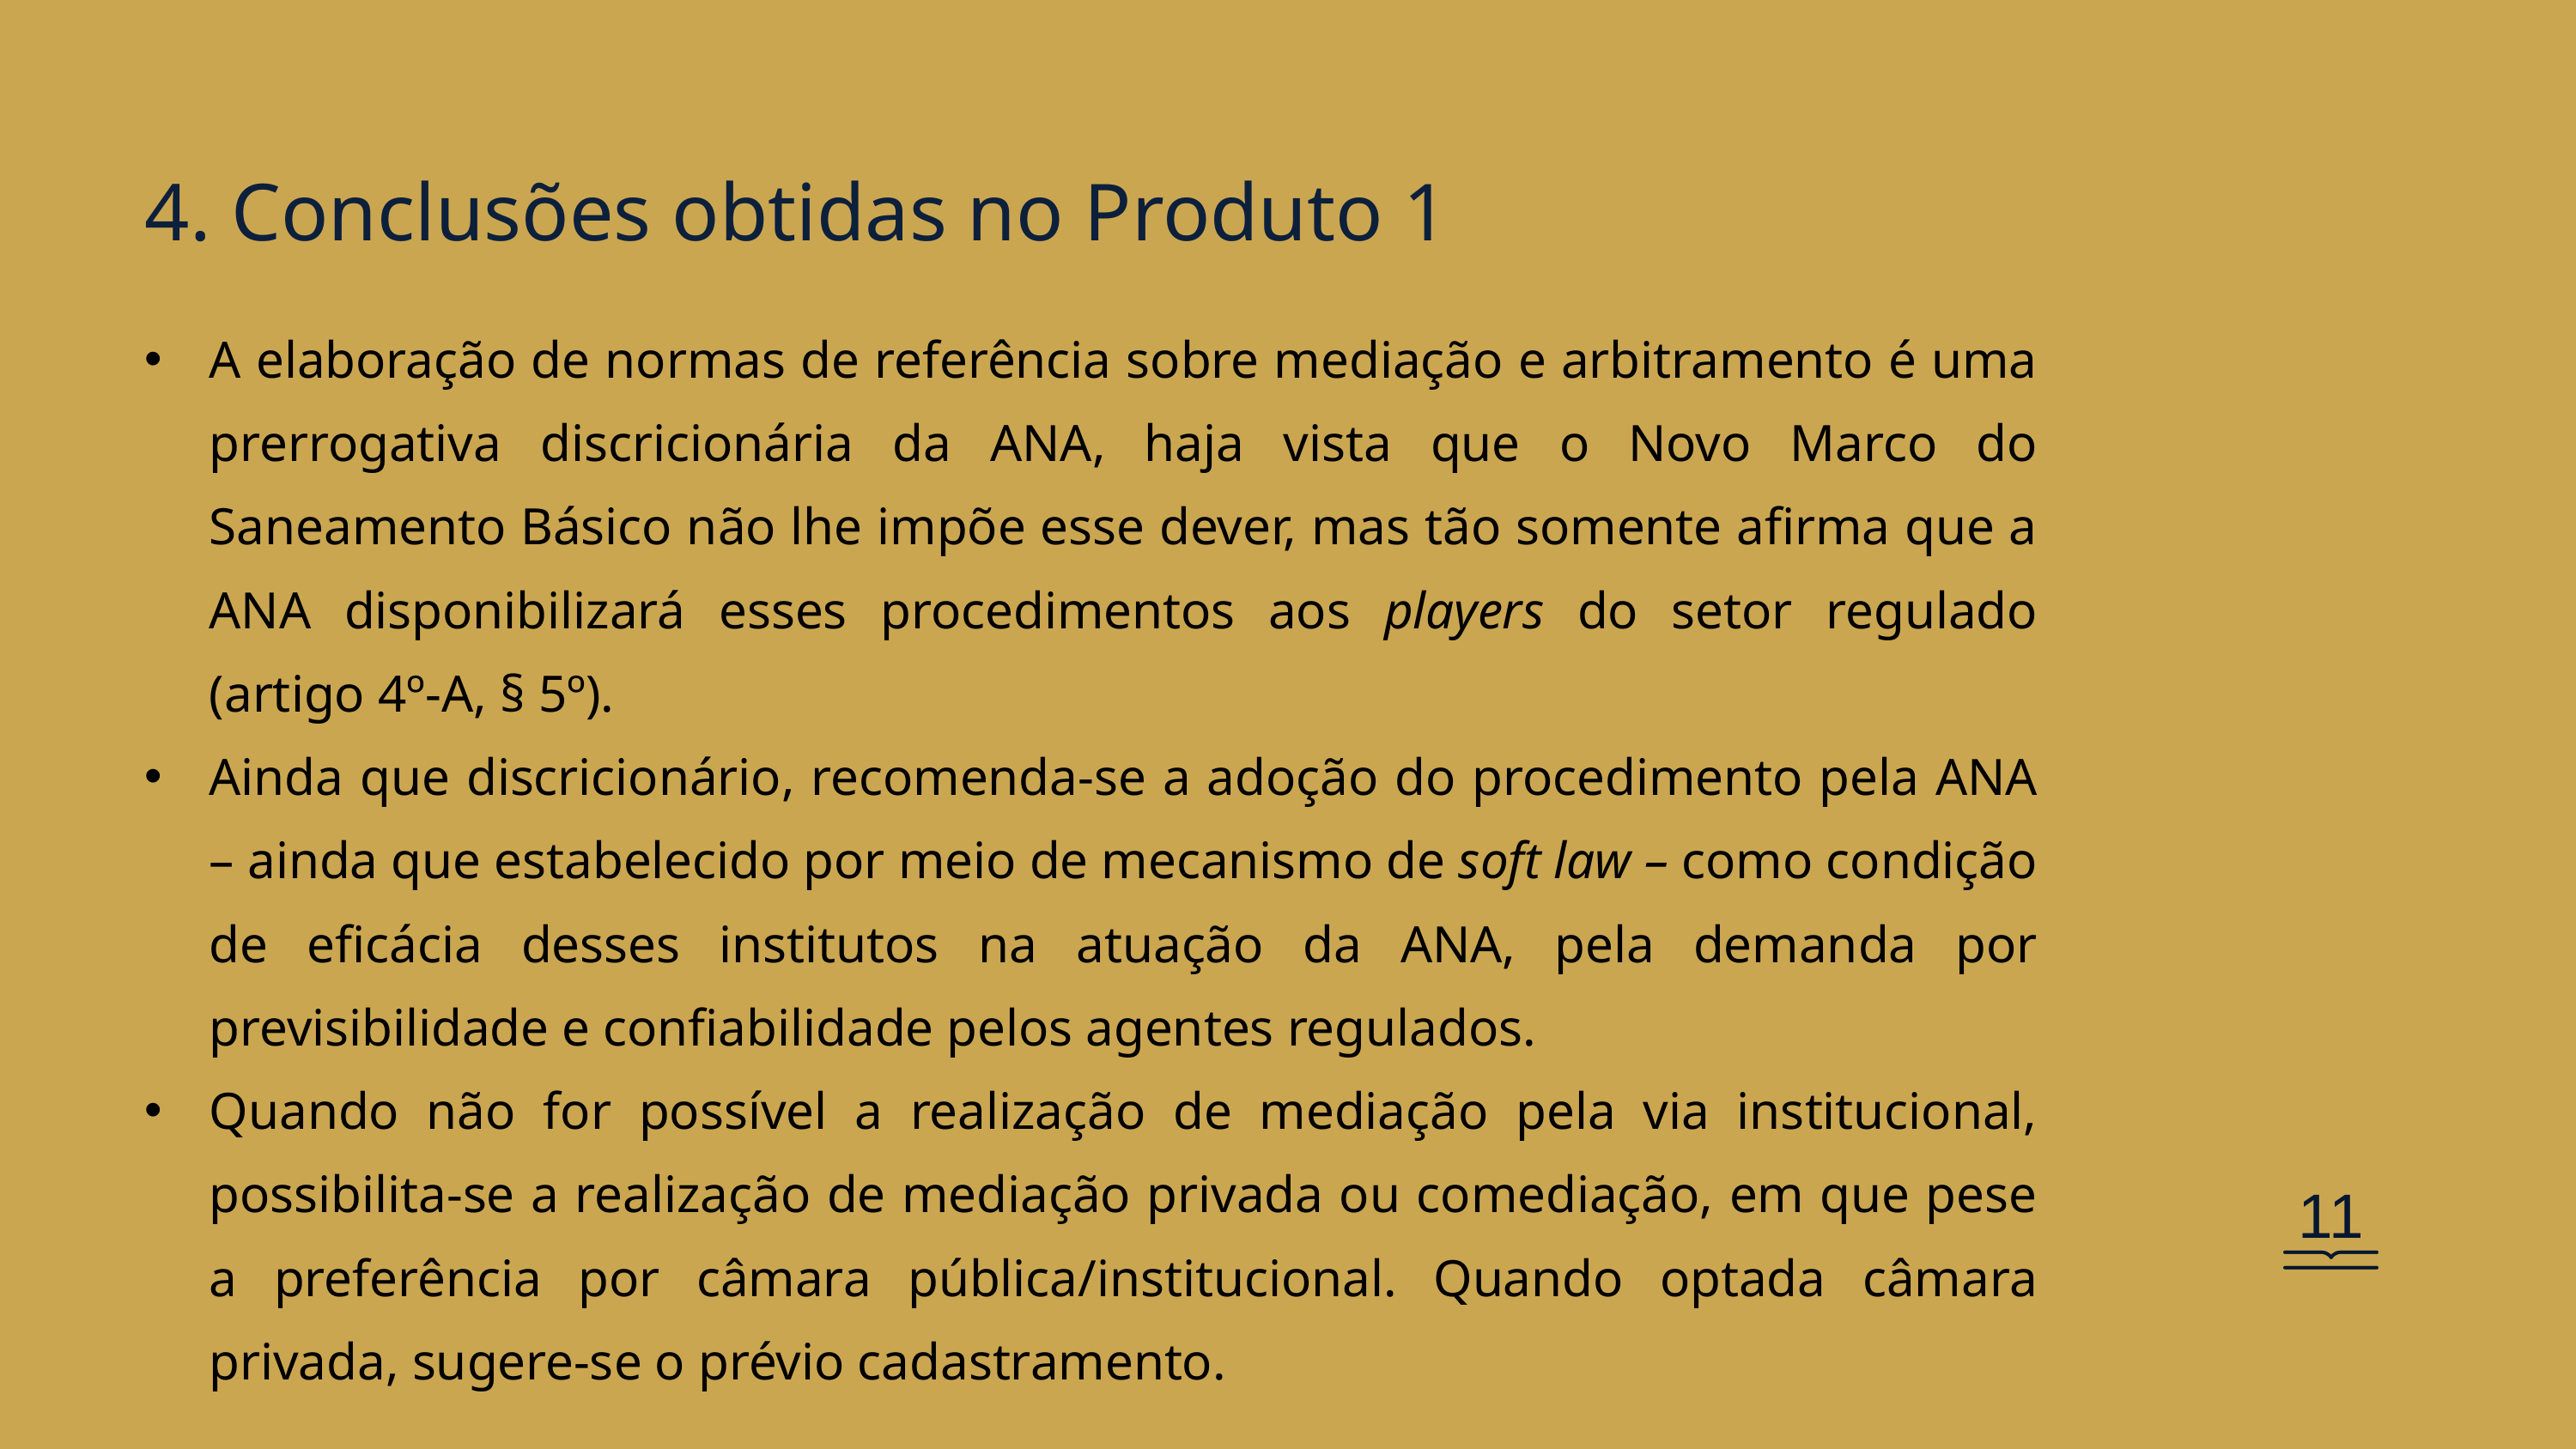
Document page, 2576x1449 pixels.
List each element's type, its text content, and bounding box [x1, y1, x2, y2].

text_box 11 [2293, 1146, 2368, 1243]
text_box A elaboração de normas de referência sobre mediação e arbitramento é uma prerrogativa discricionária da ANA, haja vista que o Novo Marco do Saneamento Básico não lhe impõe esse dever, mas tão somente afirma que a ANA disponibilizará esses procedimentos aos players do setor regulado (artigo 4º-A, § 5º). Ainda que discricionário, recomenda-se a adoção do procedimento pela ANA – ainda que estabelecido por meio de mecanismo de soft law – como condição de eficácia desses institutos na atuação da ANA, pela demanda por previsibilidade e confiabilidade pelos agentes regulados. Quando não for possível a realização de mediação pela via institucional, possibilita-se a realização de mediação privada ou comediação, em que pese a preferência por câmara pública/institucional. Quando optada câmara privada, sugere-se o prévio cadastramento. [144, 304, 2038, 1449]
picture [2283, 1244, 2379, 1278]
text_box 4. Conclusões obtidas no Produto 1 [144, 124, 2038, 258]
